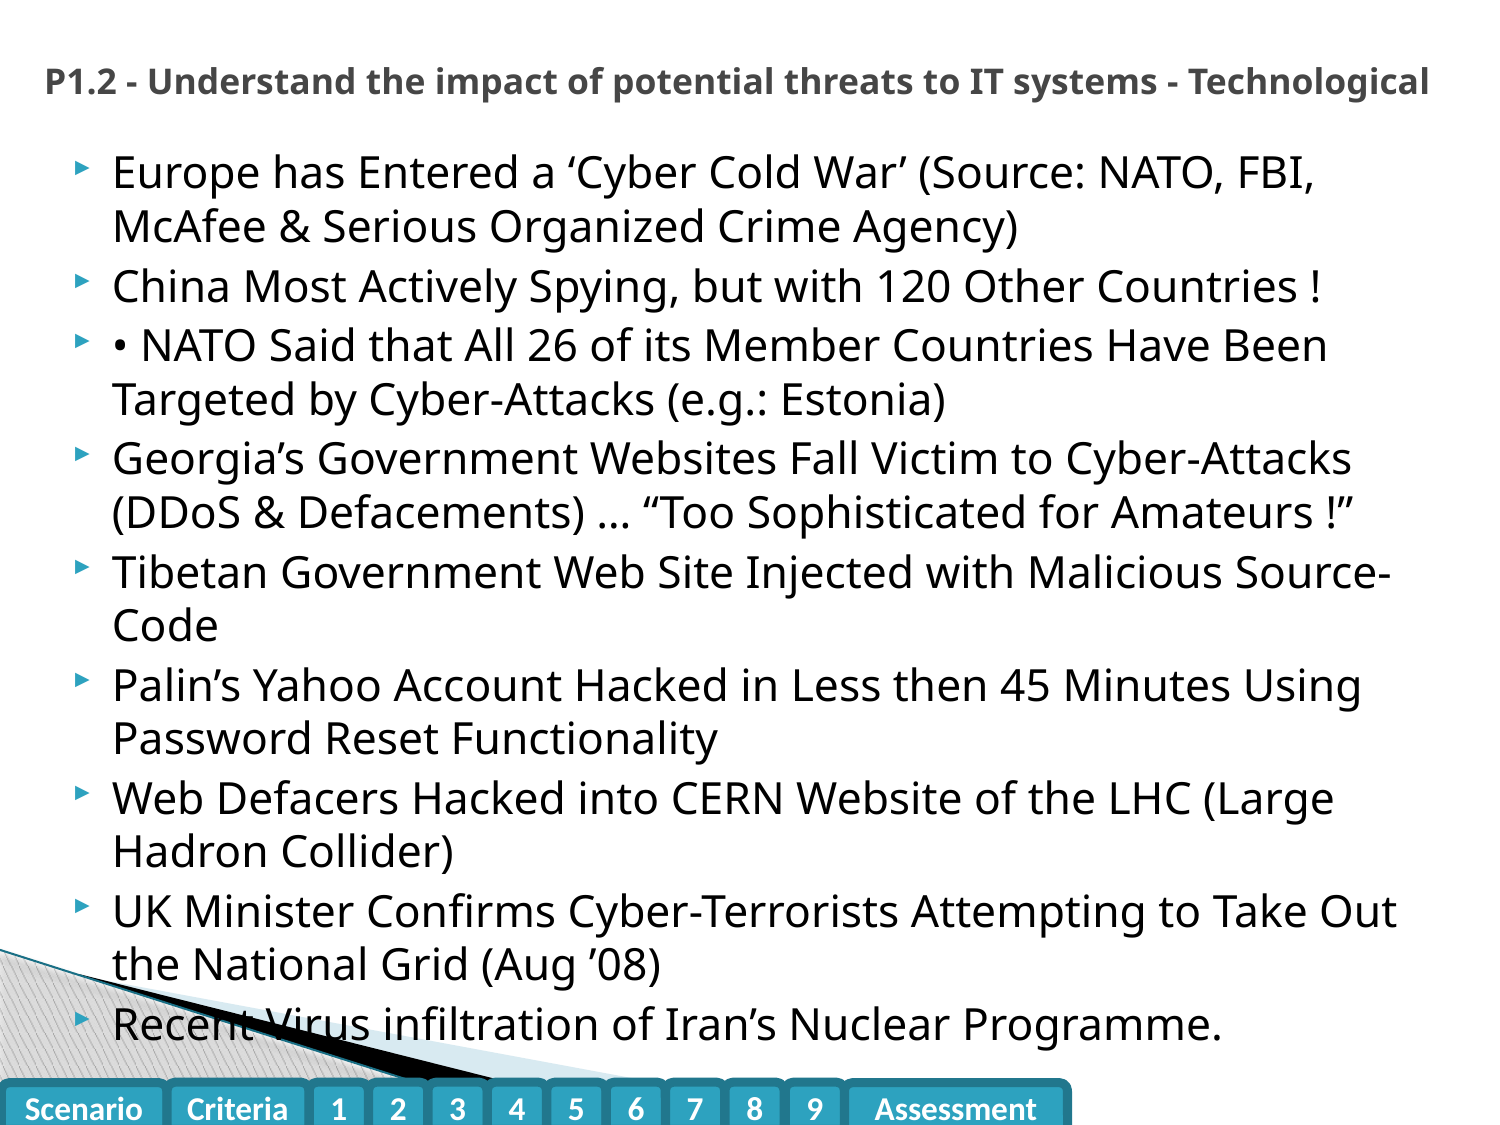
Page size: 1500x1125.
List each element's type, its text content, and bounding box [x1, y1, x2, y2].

list Europe has Entered a ‘Cyber Cold War’ (Source: NATO, FBI, McAfee & Serious Organized Crime Agency) China Most Actively Spying, but with 120 Other Countries ! • NATO Said that All 26 of its Member Countries Have Been Targeted by Cyber-Attacks (e.g.: Estonia) Georgia’s Government Websites Fall Victim to Cyber-Attacks (DDoS & Defacements) … “Too Sophisticated for Amateurs !” Tibetan Government Web Site Injected with Malicious Source-Code Palin’s Yahoo Account Hacked in Less then 45 Minutes Using Password Reset Functionality Web Defacers Hacked into CERN Website of the LHC (Large Hadron Collider) UK Minister Confirms Cyber-Terrorists Attempting to Take Out the National Grid (Aug ’08) Recent Virus infiltration of Iran’s Nuclear Programme. [41, 137, 1454, 1079]
title P1.2 - Understand the impact of potential threats to IT systems - Technological [29, 35, 1471, 126]
